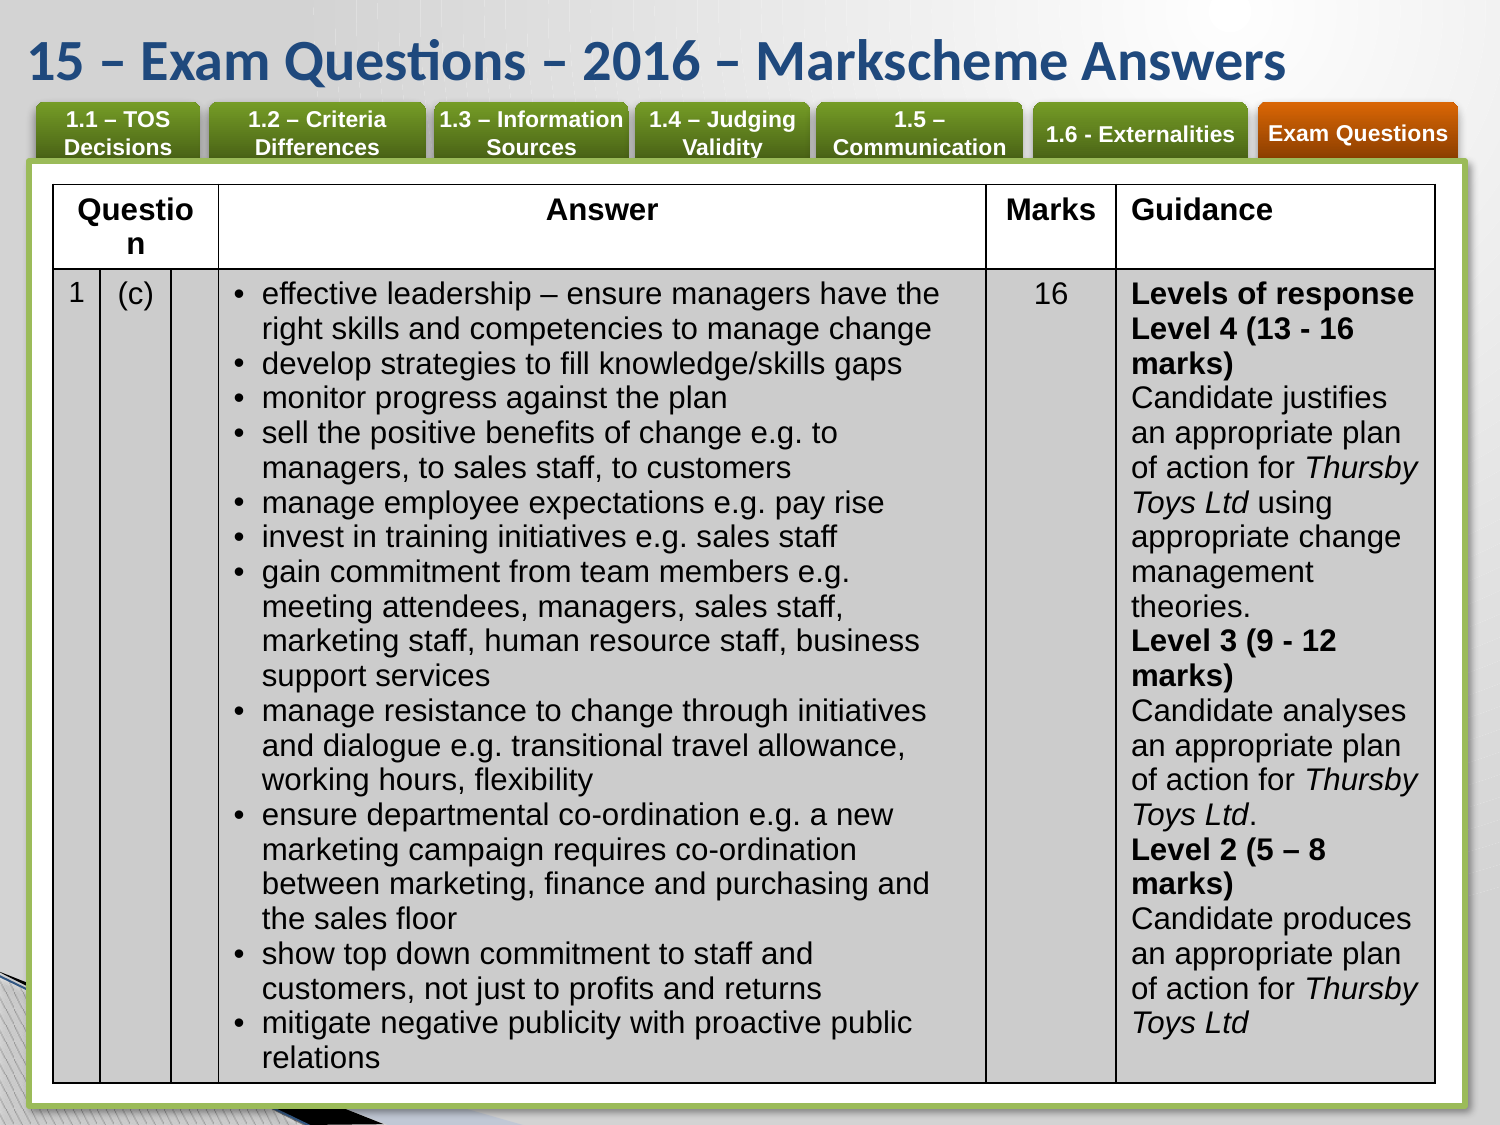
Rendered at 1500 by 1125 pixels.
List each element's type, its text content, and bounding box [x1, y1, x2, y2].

table_header Answer [219, 185, 985, 268]
table_cell 1 [54, 270, 99, 1082]
table_header Question [54, 185, 218, 268]
title 15 – Exam Questions – 2016 – Markscheme Answers [11, 11, 1465, 102]
table_cell effective leadership – ensure managers have the right skills and competencies to manage change develop strategies to fill knowledge/skills gaps monitor progress against the plan sell the positive benefits of change e.g. to managers, to sales staff, to customers manage employee expectations e.g. pay rise invest in training initiatives e.g. sales staff gain commitment from team members e.g. meeting attendees, managers, sales staff, marketing staff, human resource staff, business support services manage resistance to change through initiatives and dialogue e.g. transitional travel allowance, working hours, flexibility ensure departmental co-ordination e.g. a new marketing campaign requires co-ordination between marketing, finance and purchasing and the sales floor show top down commitment to staff and customers, not just to profits and returns mitigate negative publicity with proactive public relations [219, 270, 985, 1082]
table_header Guidance [1117, 185, 1434, 268]
table_cell Levels of response Level 4 (13 - 16 marks) Candidate justifies an appropriate plan of action for Thursby Toys Ltd using appropriate change management theories. Level 3 (9 - 12 marks) Candidate analyses an appropriate plan of action for Thursby Toys Ltd. Level 2 (5 – 8 marks) Candidate produces an appropriate plan of action for Thursby Toys Ltd [1117, 270, 1434, 1082]
table_cell 16 [987, 270, 1115, 1082]
table_cell (c) [101, 270, 170, 1082]
picture [281, 1114, 303, 1125]
table_cell [172, 270, 218, 1082]
table_header Marks [987, 185, 1115, 268]
